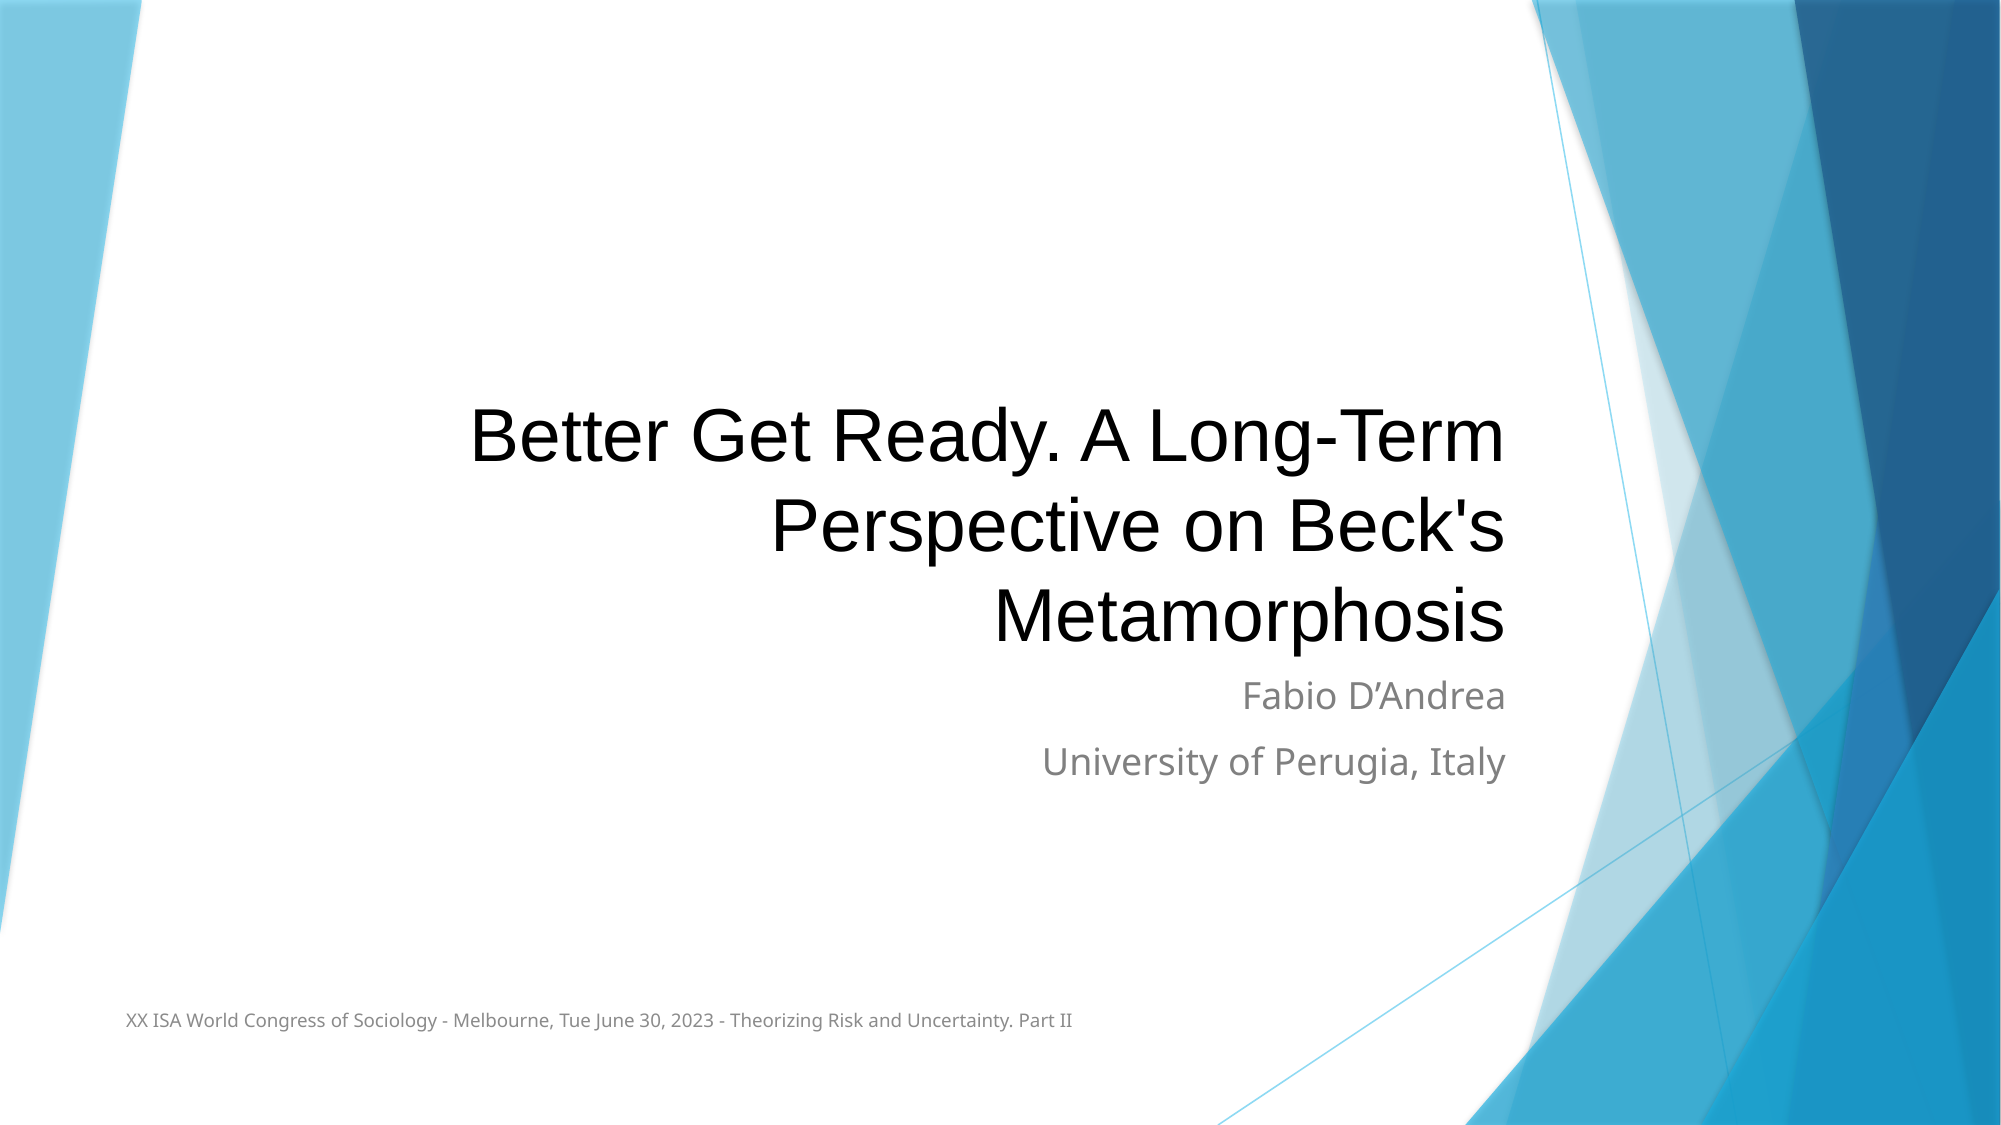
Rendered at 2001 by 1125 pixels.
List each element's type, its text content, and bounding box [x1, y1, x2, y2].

footer XX ISA World Congress of Sociology - Melbourne, Tue June 30, 2023 - Theorizing Risk and Uncertainty. Part II [111, 991, 1145, 1051]
title Better Get Ready. A Long-Term Perspective on Beck's Metamorphosis [247, 394, 1522, 664]
subtitle Fabio D’Andrea University of Perugia, Italy [247, 664, 1522, 845]
